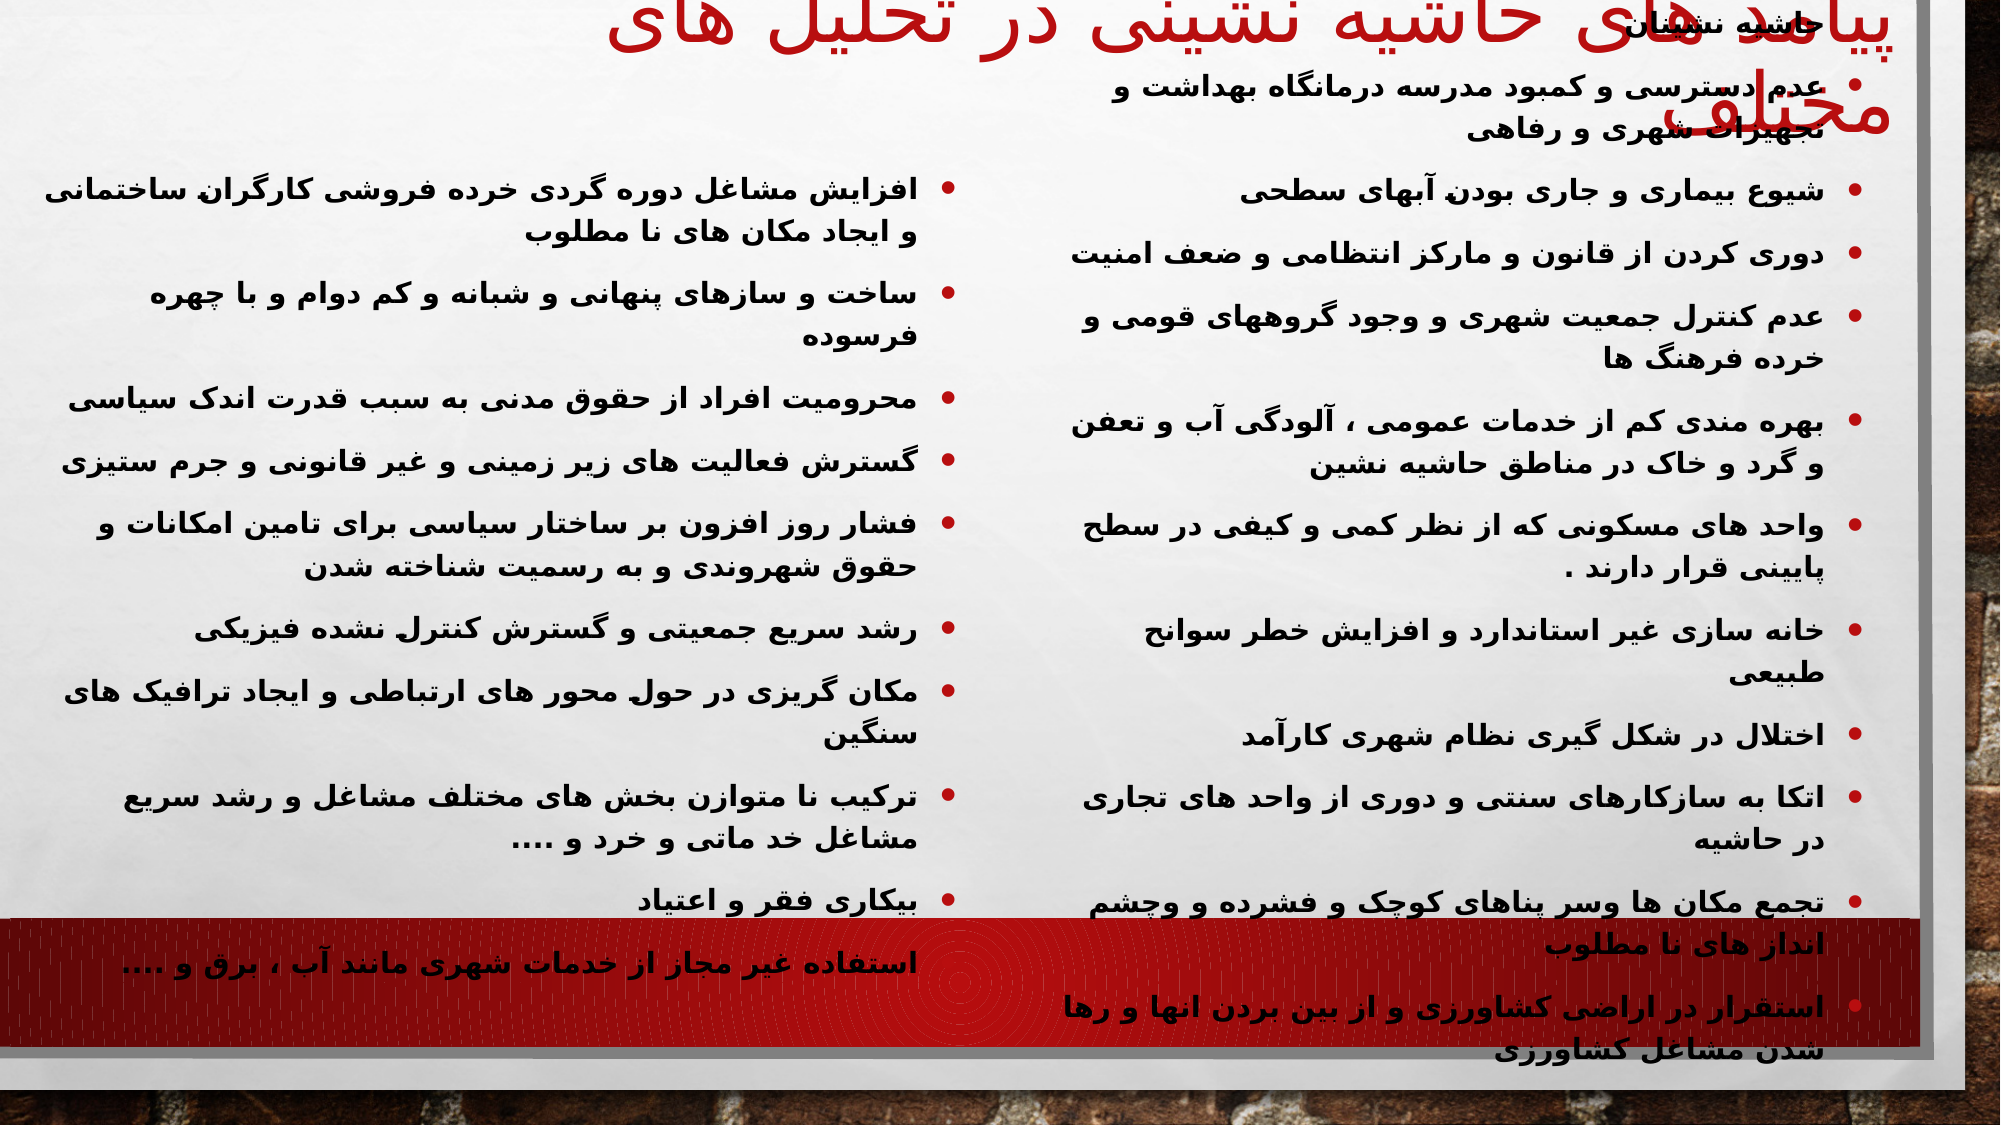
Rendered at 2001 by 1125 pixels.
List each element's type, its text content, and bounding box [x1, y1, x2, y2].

text_box افزایش مشاغل دوره گردی خرده فروشی کارگران ساختمانی و ایجاد مکان های نا مطلوب ساخت و سازهای پنهانی و شبانه و کم دوام و با چهره فرسوده محرومیت افراد از حقوق مدنی به سبب قدرت اندک سیاسی گسترش فعالیت های زیر زمینی و غیر قانونی و جرم ستیزی فشار روز افزون بر ساختار سیاسی برای تامین امکانات و حقوق شهروندی و به رسمیت شناخته شدن رشد سریع جمعیتی و گسترش کنترل نشده فیزیکی مکان گریزی در حول محور های ارتباطی و ایجاد ترافیک های سنگین ترکیب نا متوازن بخش های مختلف مشاغل و رشد سریع مشاغل خد ماتی و خرد و .... بیکاری فقر و اعتیاد استفاده غیر مجاز از خدمات شهری مانند آب ، برق و .... [27, 99, 971, 1022]
picture [0, 0, 2000, 1125]
list افزایش فاصله اقتصادی و اجتماعی شهر نشینان و حاشیه نشینان عدم دسترسی و کمبود مدرسه درمانگاه بهداشت و تجهیزات شهری و رفاهی شیوع بیماری و جاری بودن آبهای سطحی دوری کردن از قانون و مارکز انتظامی و ضعف امنیت عدم کنترل جمعیت شهری و وجود گروههای قومی و خرده فرهنگ ها بهره مندی کم از خدمات عمومی ، آلودگی آب و تعفن و گرد و خاک در مناطق حاشیه نشین واحد های مسکونی که از نظر کمی و کیفی در سطح پایینی قرار دارند . خانه سازی غیر استاندارد و افزایش خطر سوانح طبیعی اختلال در شکل گیری نظام شهری کارآمد اتکا به سازکارهای سنتی و دوری از واحد های تجاری در حاشیه تجمع مکان ها وسر پناهای کوچک و فشرده و وچشم انداز های نا مطلوب استقرار در اراضی کشاورزی و از بین بردن انها و رها شدن مشاغل کشاورزی [1042, 157, 1879, 863]
title پیامد های حاشیه نشینی در تحلیل های مختلف [561, 0, 1912, 122]
